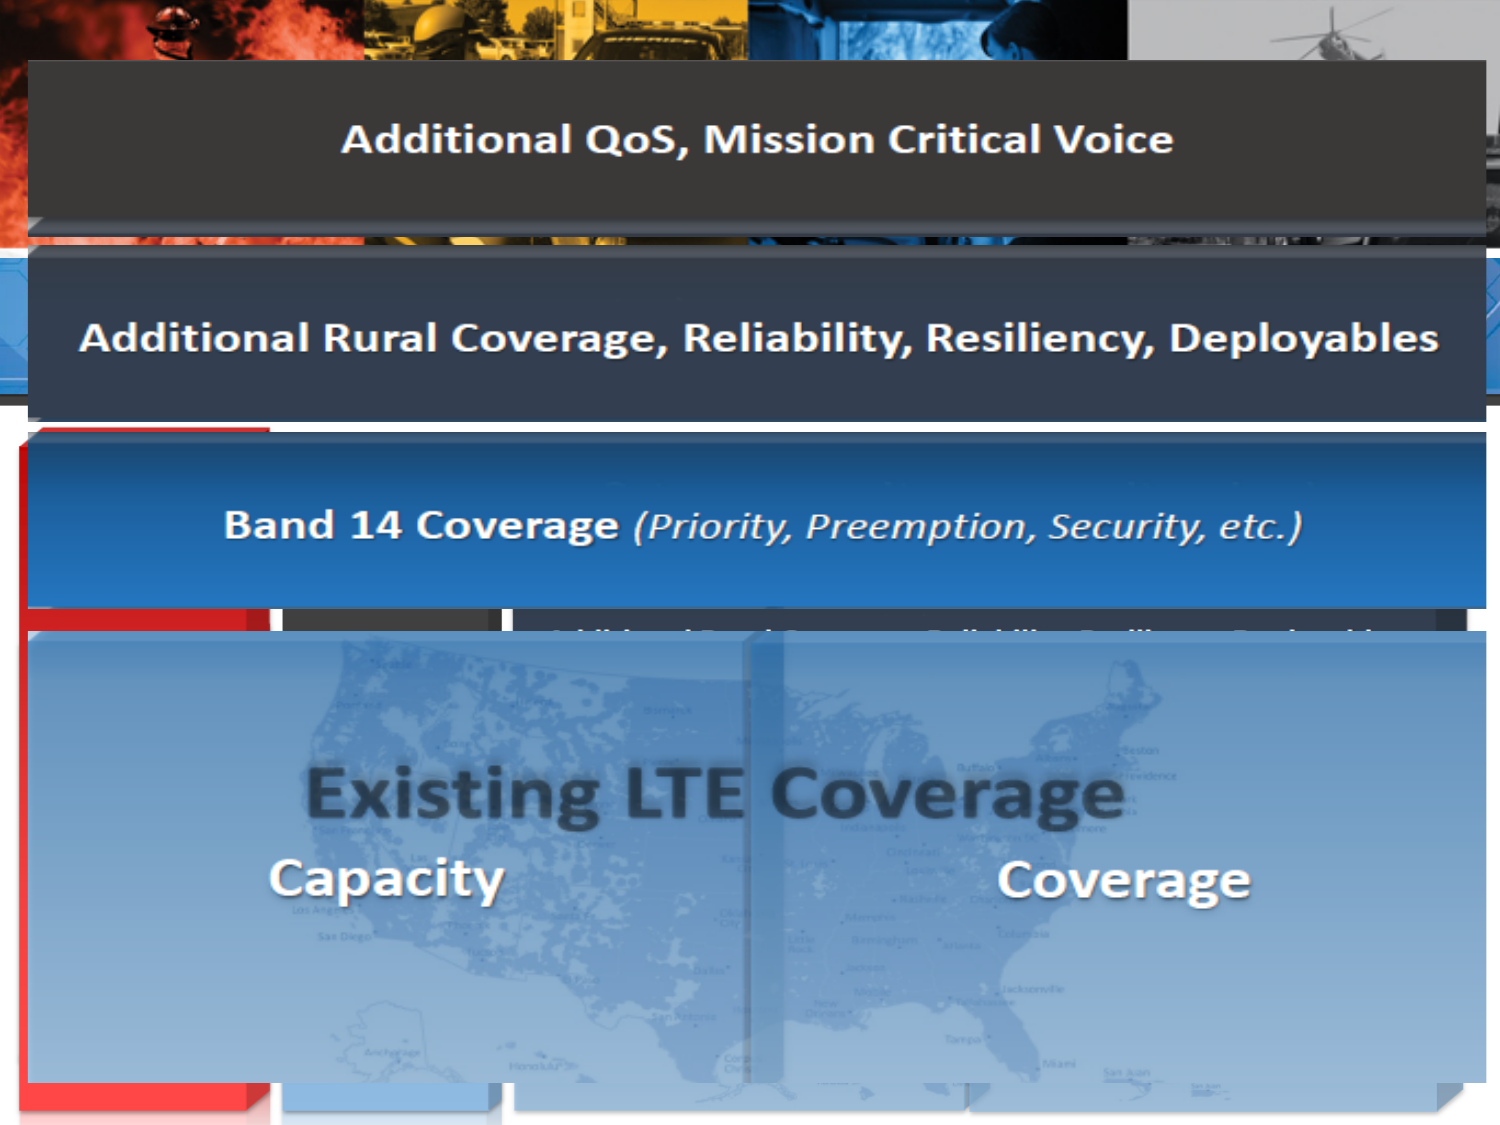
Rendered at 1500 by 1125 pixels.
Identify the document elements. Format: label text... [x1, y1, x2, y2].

picture [0, 0, 1500, 1125]
slide_number 33 [1127, 31, 1448, 58]
